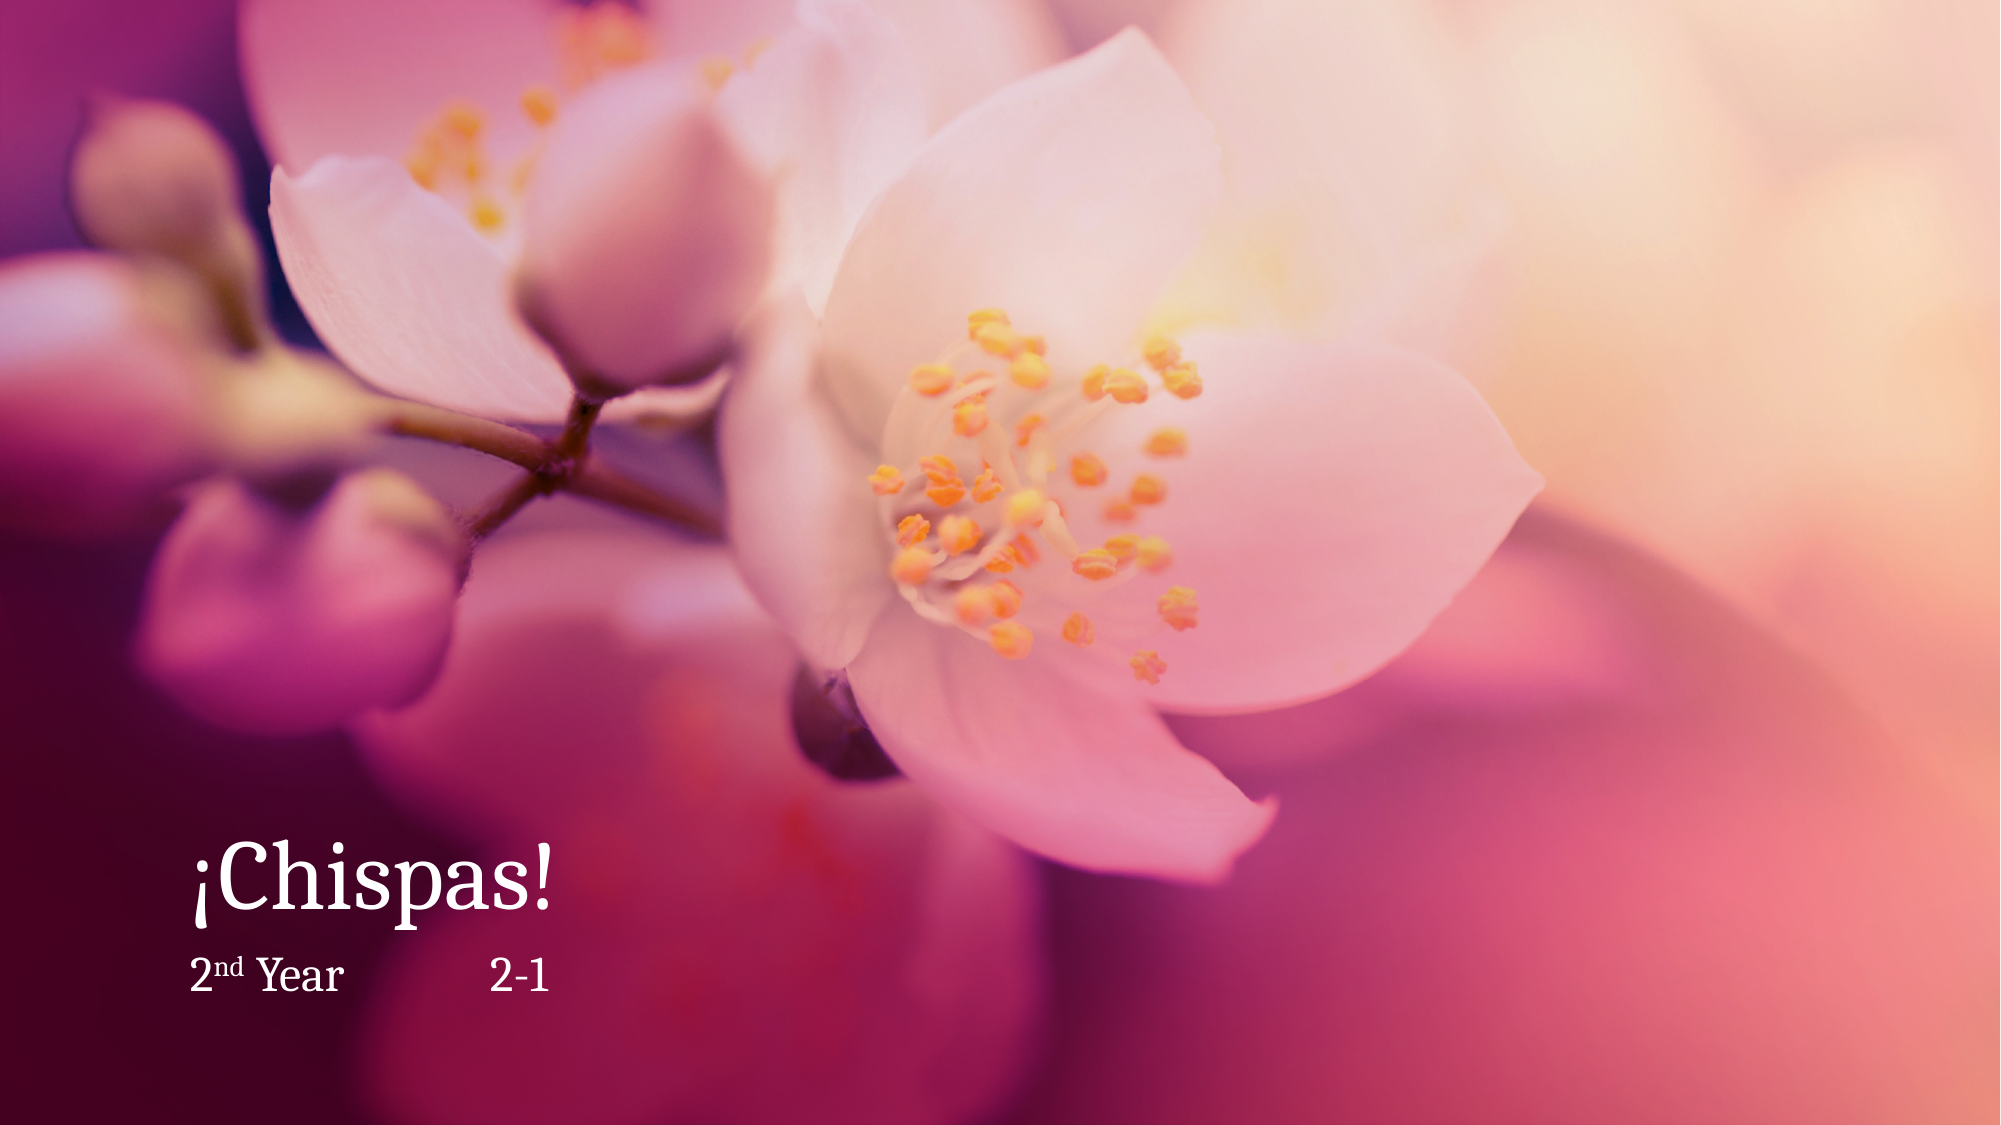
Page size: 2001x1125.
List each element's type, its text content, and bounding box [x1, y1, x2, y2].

picture [0, 0, 2001, 1125]
title ¡Chispas! [174, 696, 1600, 937]
subtitle 2nd Year 2-1 [174, 940, 1600, 1013]
